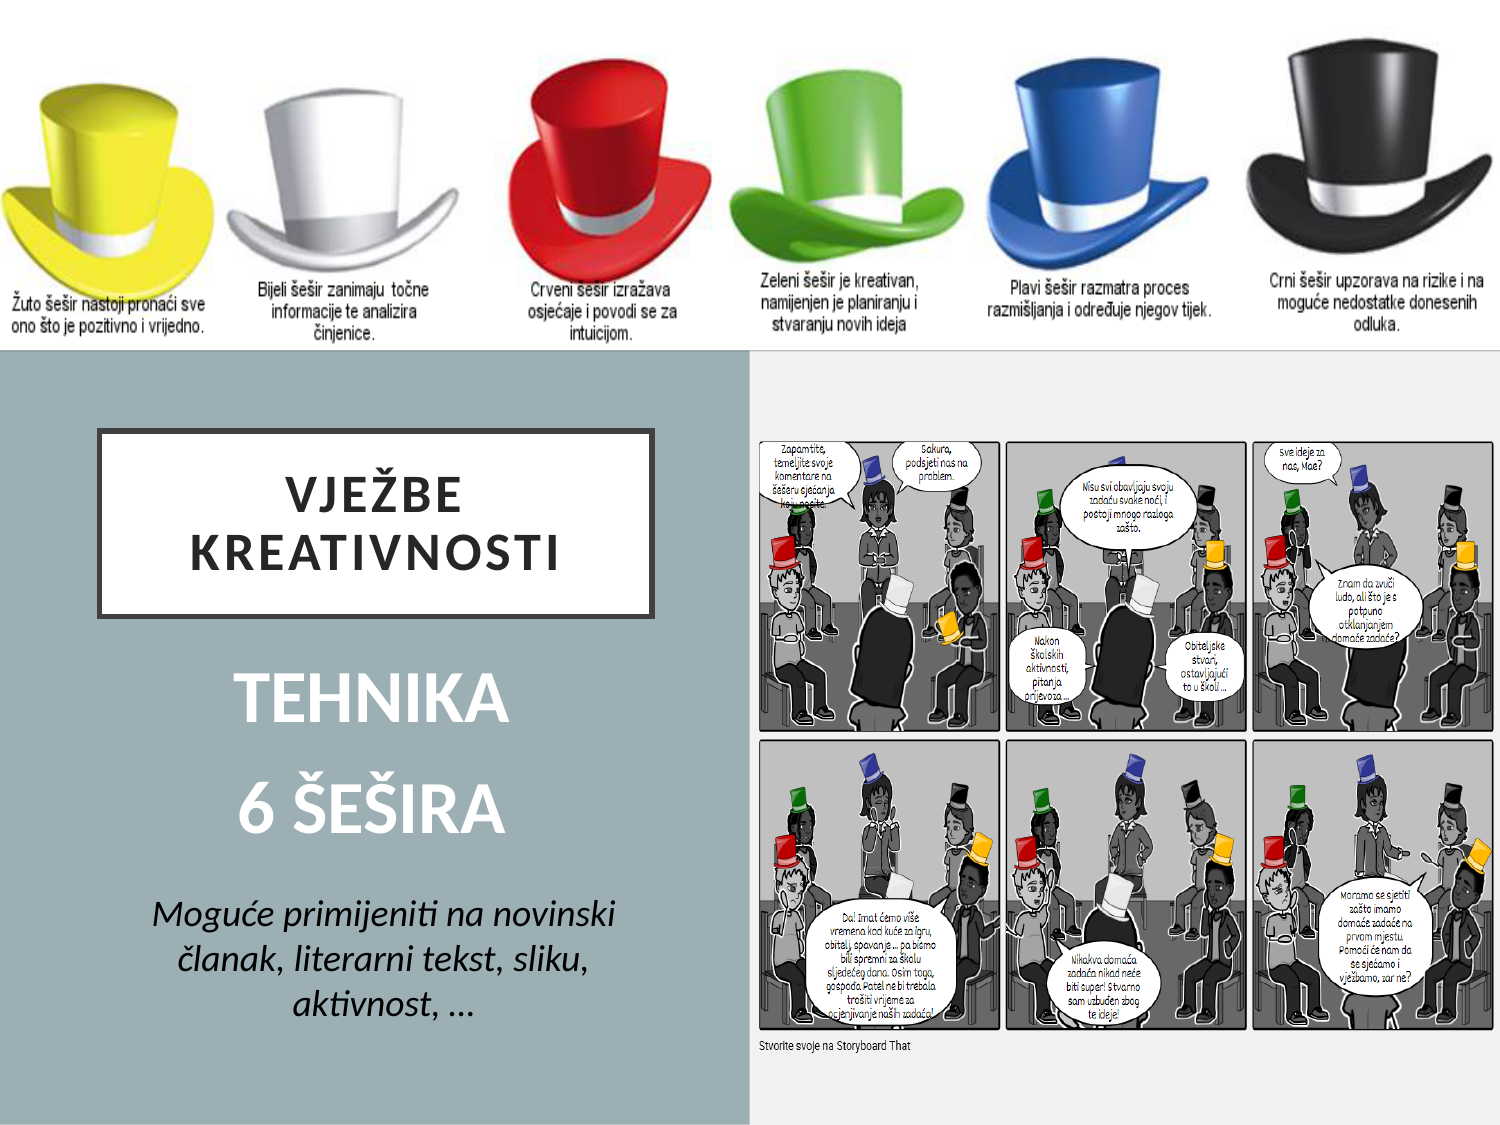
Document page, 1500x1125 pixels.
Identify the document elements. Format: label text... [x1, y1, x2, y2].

text_box TEHNIKA 6 ŠEŠIRA [41, 574, 703, 858]
text_box Vježbe kreativnosti [99, 430, 653, 574]
picture [752, 432, 1500, 1061]
text_box Moguće primijeniti na novinski članak, literarni tekst, sliku, aktivnost, … [100, 881, 668, 1032]
picture [0, 0, 1500, 353]
